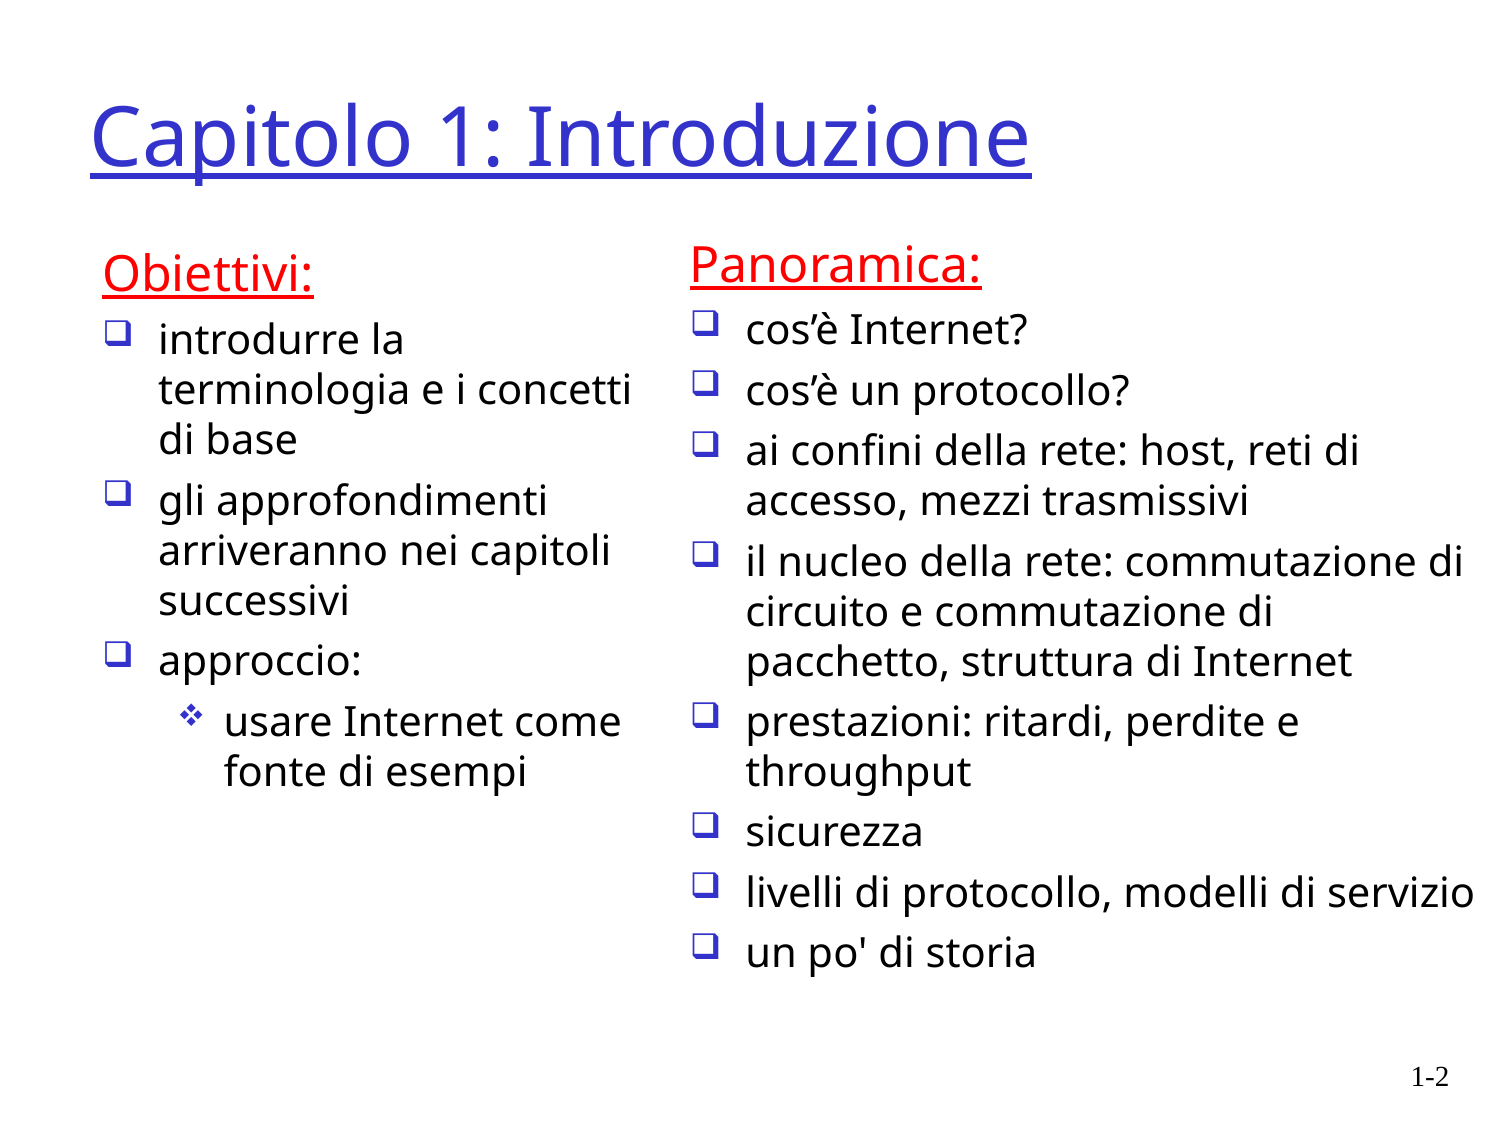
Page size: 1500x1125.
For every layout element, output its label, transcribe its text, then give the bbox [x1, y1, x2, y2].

list Obiettivi: introdurre la terminologia e i concetti di base gli approfondimenti arriveranno nei capitoli successivi approccio: usare Internet come fonte di esempi [87, 224, 674, 988]
list Panoramica: cos’è Internet? cos’è un protocollo? ai confini della rete: host, reti di accesso, mezzi trasmissivi il nucleo della rete: commutazione di circuito e commutazione di pacchetto, struttura di Internet prestazioni: ritardi, perdite e throughput sicurezza livelli di protocollo, modelli di servizio un po' di storia [674, 224, 1500, 1045]
title Capitolo 1: Introduzione [74, 39, 1351, 228]
slide_number 1-2 [1362, 1049, 1465, 1125]
